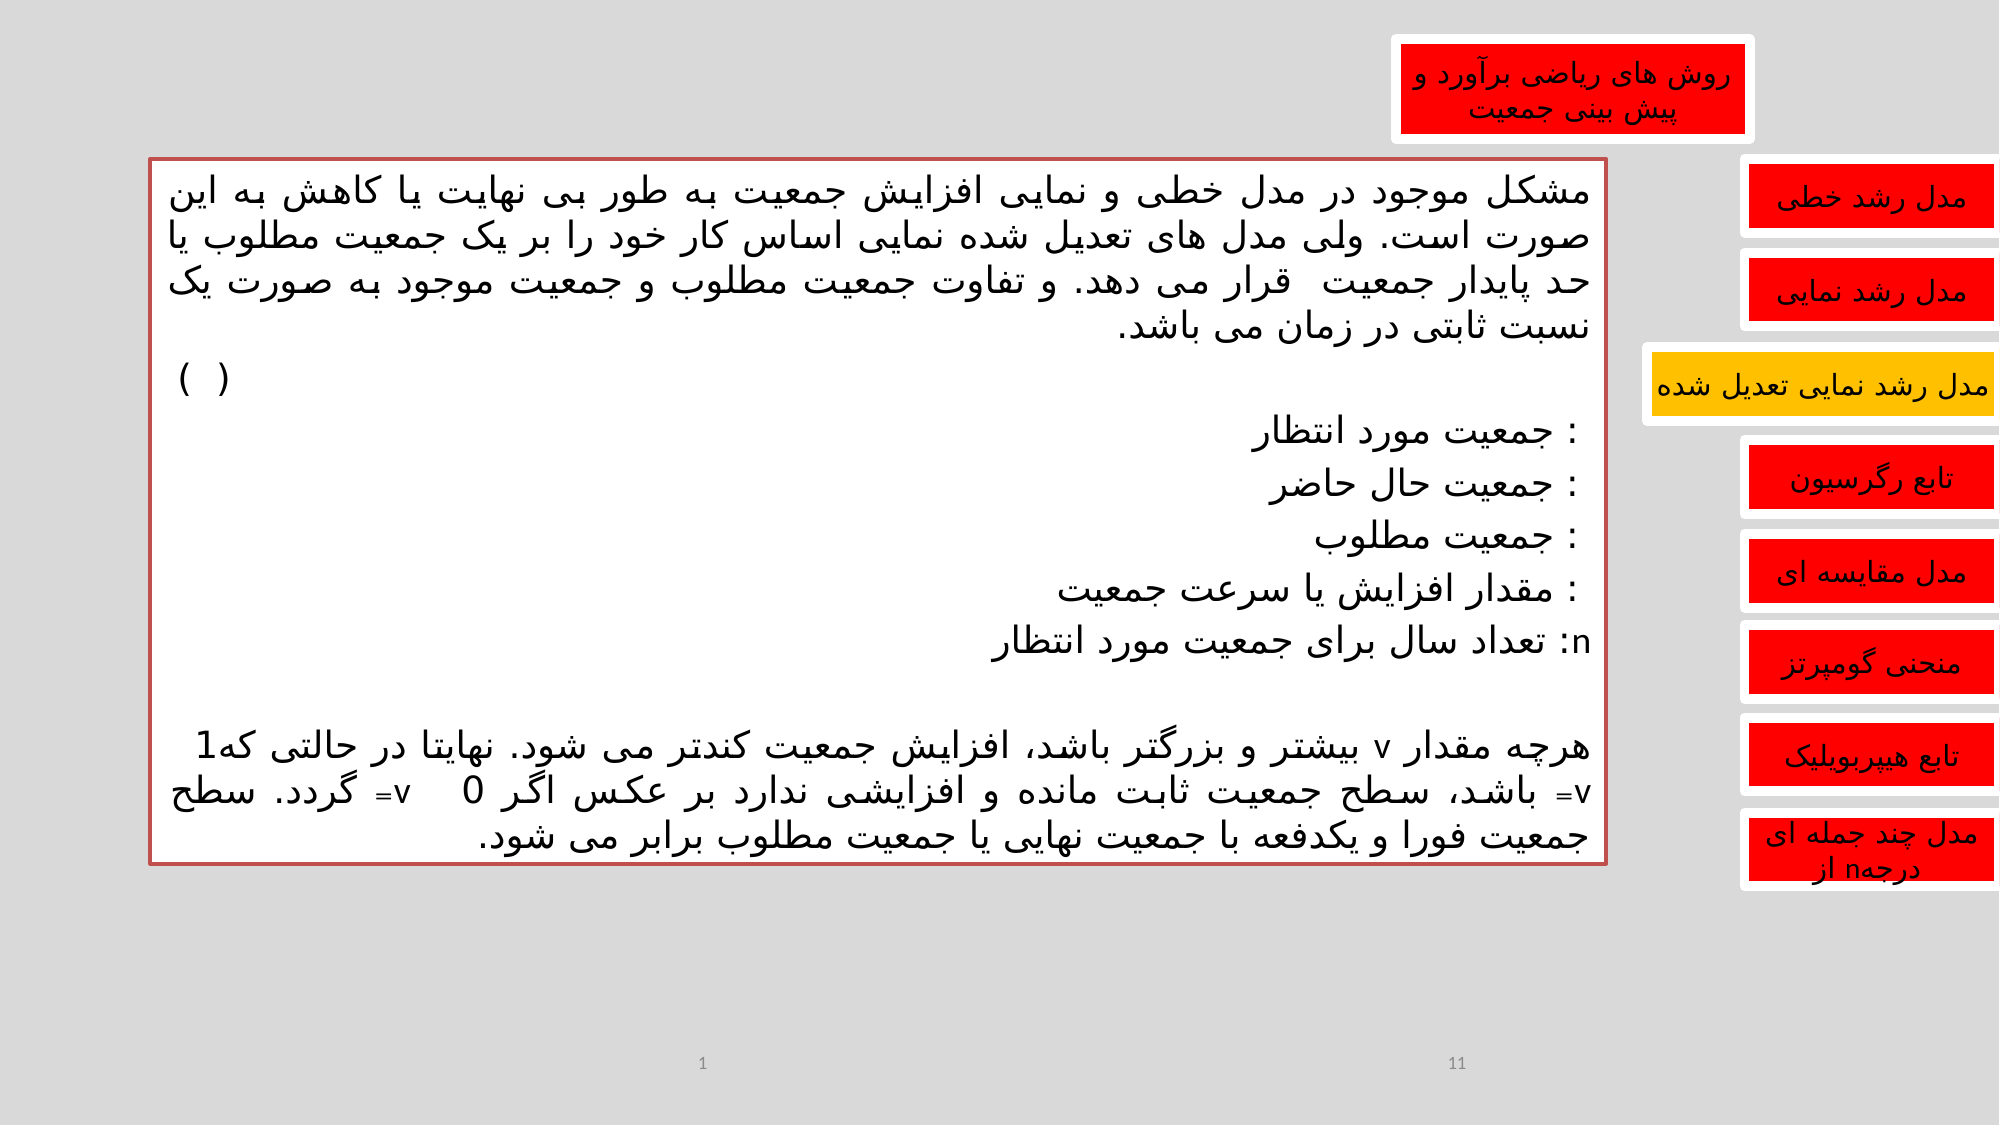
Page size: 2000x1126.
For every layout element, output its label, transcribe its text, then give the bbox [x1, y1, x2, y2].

text_box تابع هیپربویلیک [1742, 715, 2000, 793]
text_box تابع رگرسیون [1742, 438, 2000, 516]
text_box منحنی گومپرتز [1742, 623, 2000, 701]
text_box مدل چند جمله ای از nدرجه [1742, 811, 2000, 888]
text_box مدل رشد نمایی تعدیل شده [1645, 345, 2000, 423]
text_box مدل مقایسه ای [1742, 532, 2000, 610]
footer 1 [683, 1042, 1317, 1103]
text_box مدل رشد نمایی [1742, 250, 2000, 328]
text_box مدل رشد خطی [1742, 157, 2000, 235]
slide_number 11 [1432, 1042, 1900, 1103]
text_box روش های ریاضی برآورد و پیش بینی جمعیت [1394, 37, 1752, 141]
